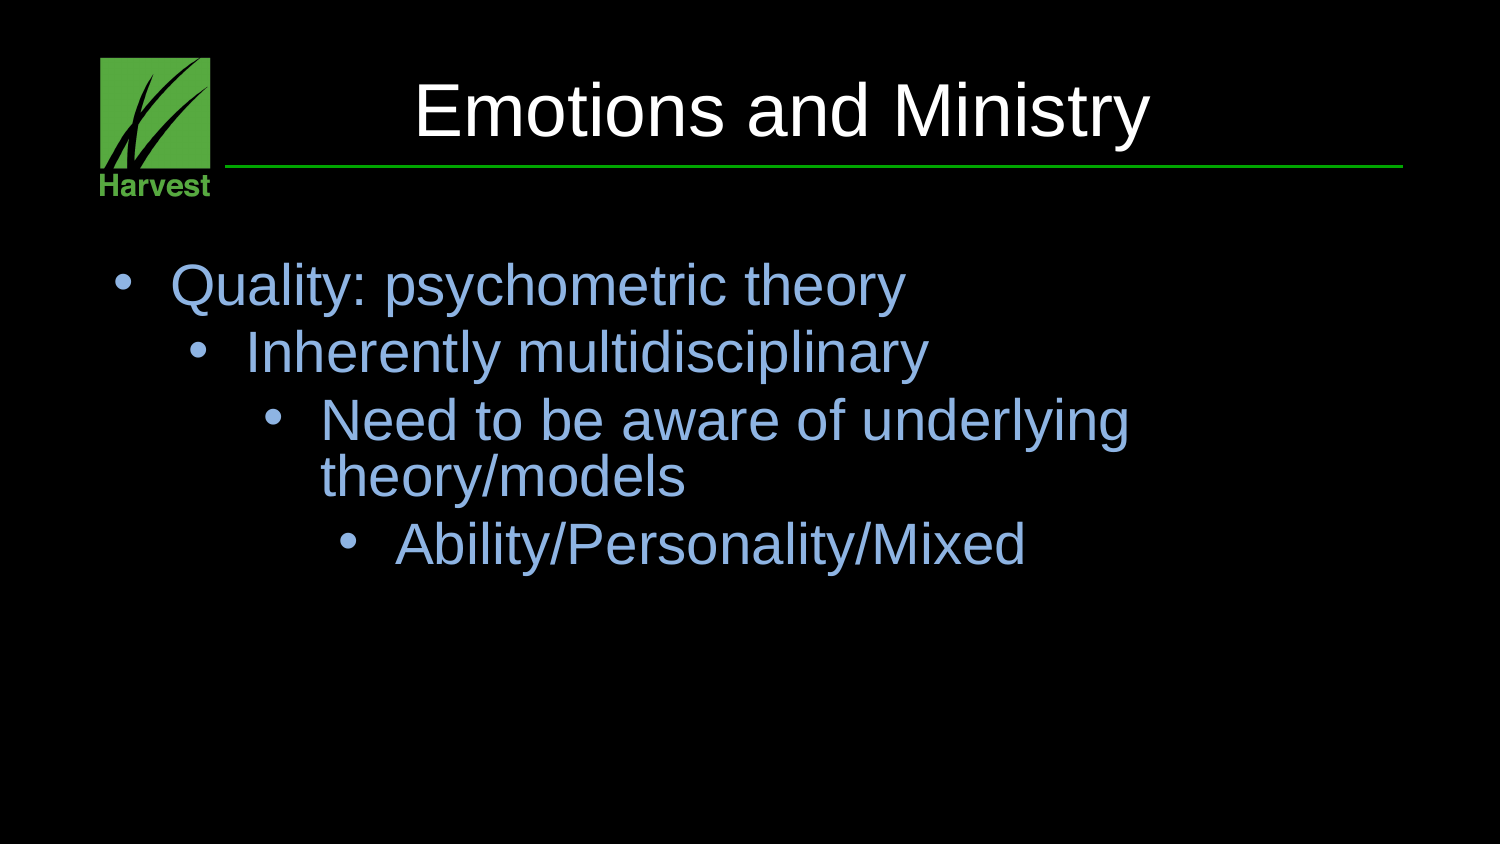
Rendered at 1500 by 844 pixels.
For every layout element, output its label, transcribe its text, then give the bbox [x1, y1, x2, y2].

picture [84, 56, 226, 198]
title Emotions and Ministry [276, 56, 1289, 156]
subtitle Quality: psychometric theory Inherently multidisciplinary Need to be aware of underlying theory/models Ability/Personality/Mixed [98, 252, 1403, 775]
